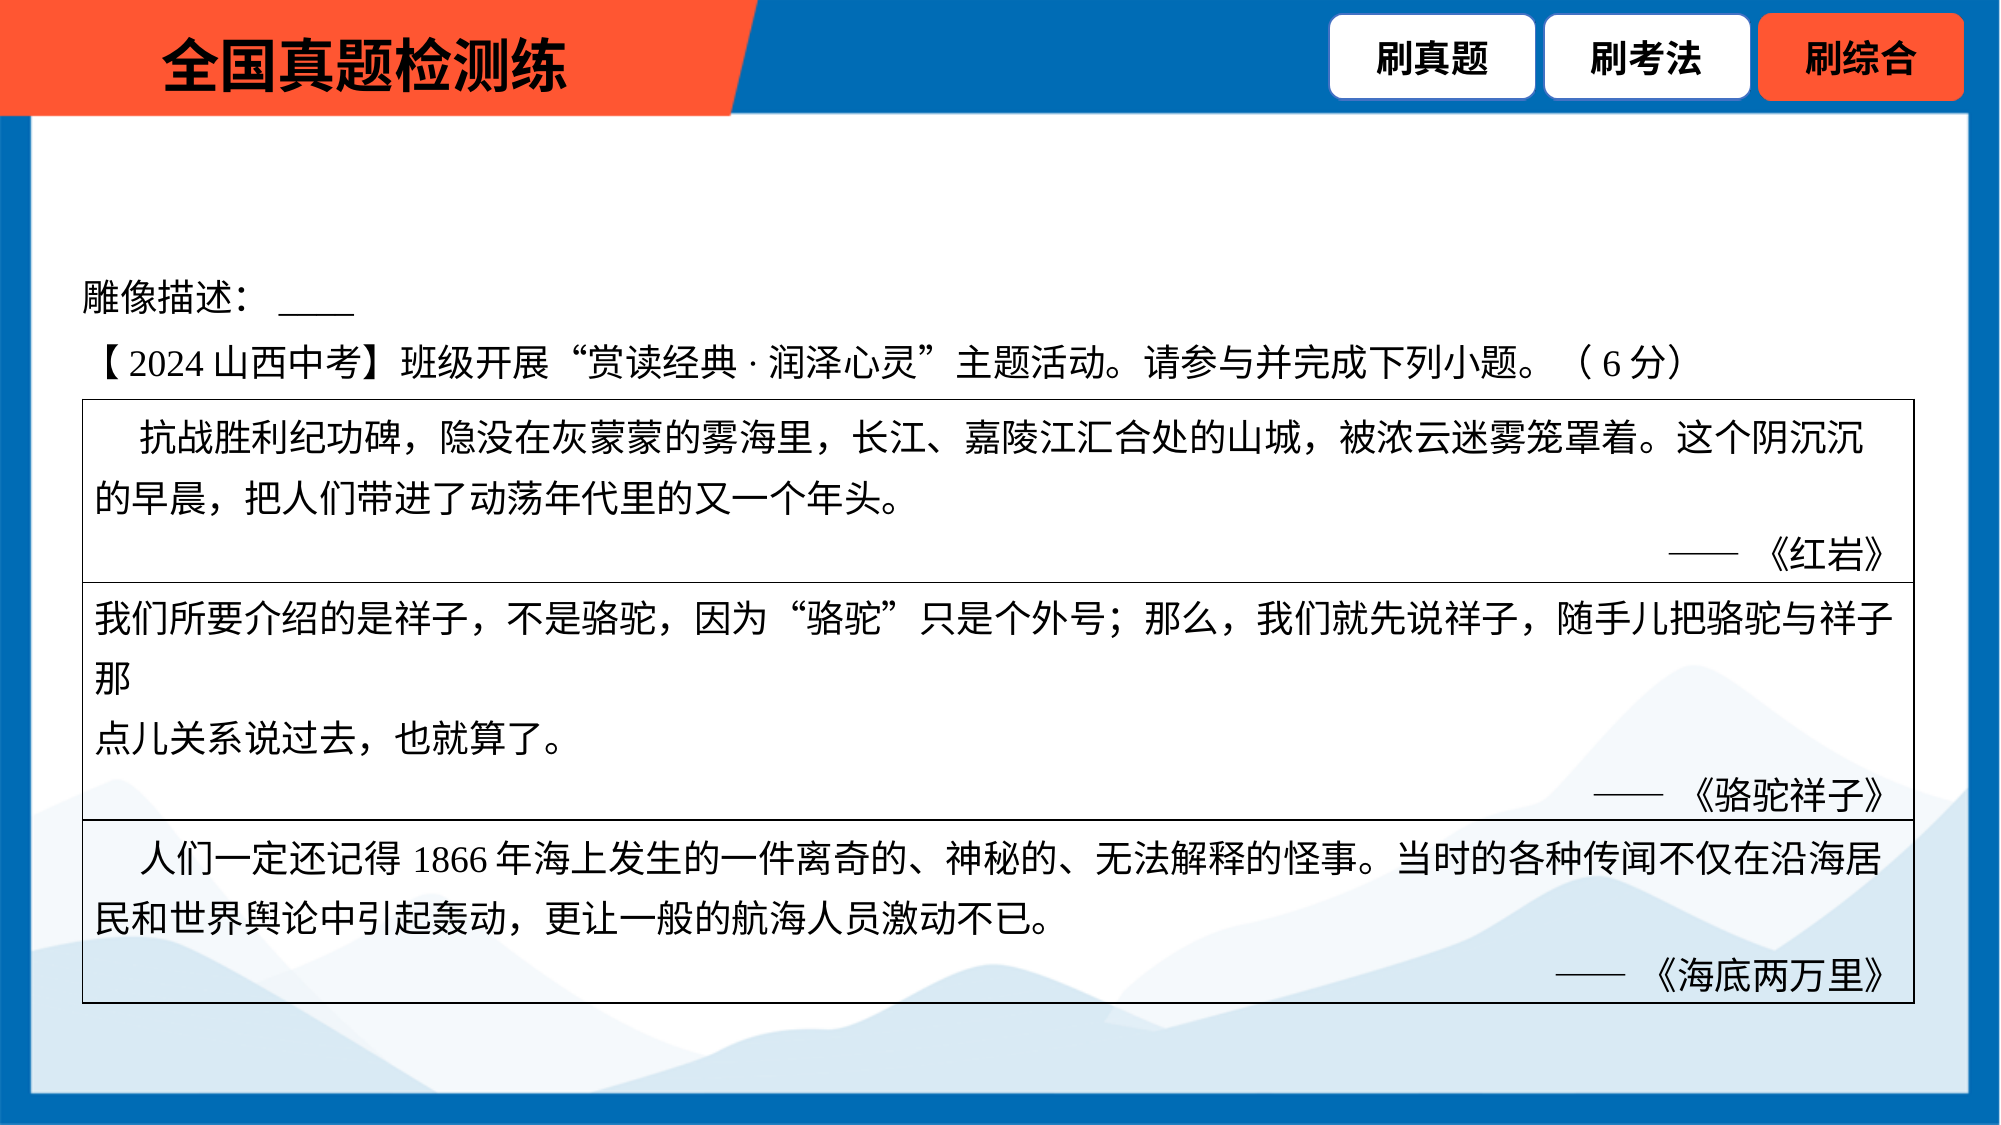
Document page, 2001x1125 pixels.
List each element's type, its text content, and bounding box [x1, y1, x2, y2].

table_cell 人们一定还记得1866年海上发生的一件离奇的、神秘的、无法解释的怪事。当时的各种传闻不仅在沿海居 民和世界舆论中引起轰动，更让一般的航海人员激动不已。 ——《海底两万里》 [83, 821, 1913, 1002]
text_box 雕像描述：____ 【2024山西中考】班级开展“赏读经典·润泽心灵”主题活动。请参与并完成下列小题。（6分） [82, 250, 1917, 378]
picture [0, 0, 2000, 1125]
table_cell 我们所要介绍的是祥子，不是骆驼，因为“骆驼”只是个外号；那么，我们就先说祥子，随手儿把骆驼与祥子那 点儿关系说过去，也就算了。 ——《骆驼祥子》 [83, 583, 1913, 819]
table_header 抗战胜利纪功碑，隐没在灰蒙蒙的雾海里，长江、嘉陵江汇合处的山城，被浓云迷雾笼罩着。这个阴沉沉 的早晨，把人们带进了动荡年代里的又一个年头。 ——《红岩》 [83, 400, 1913, 582]
